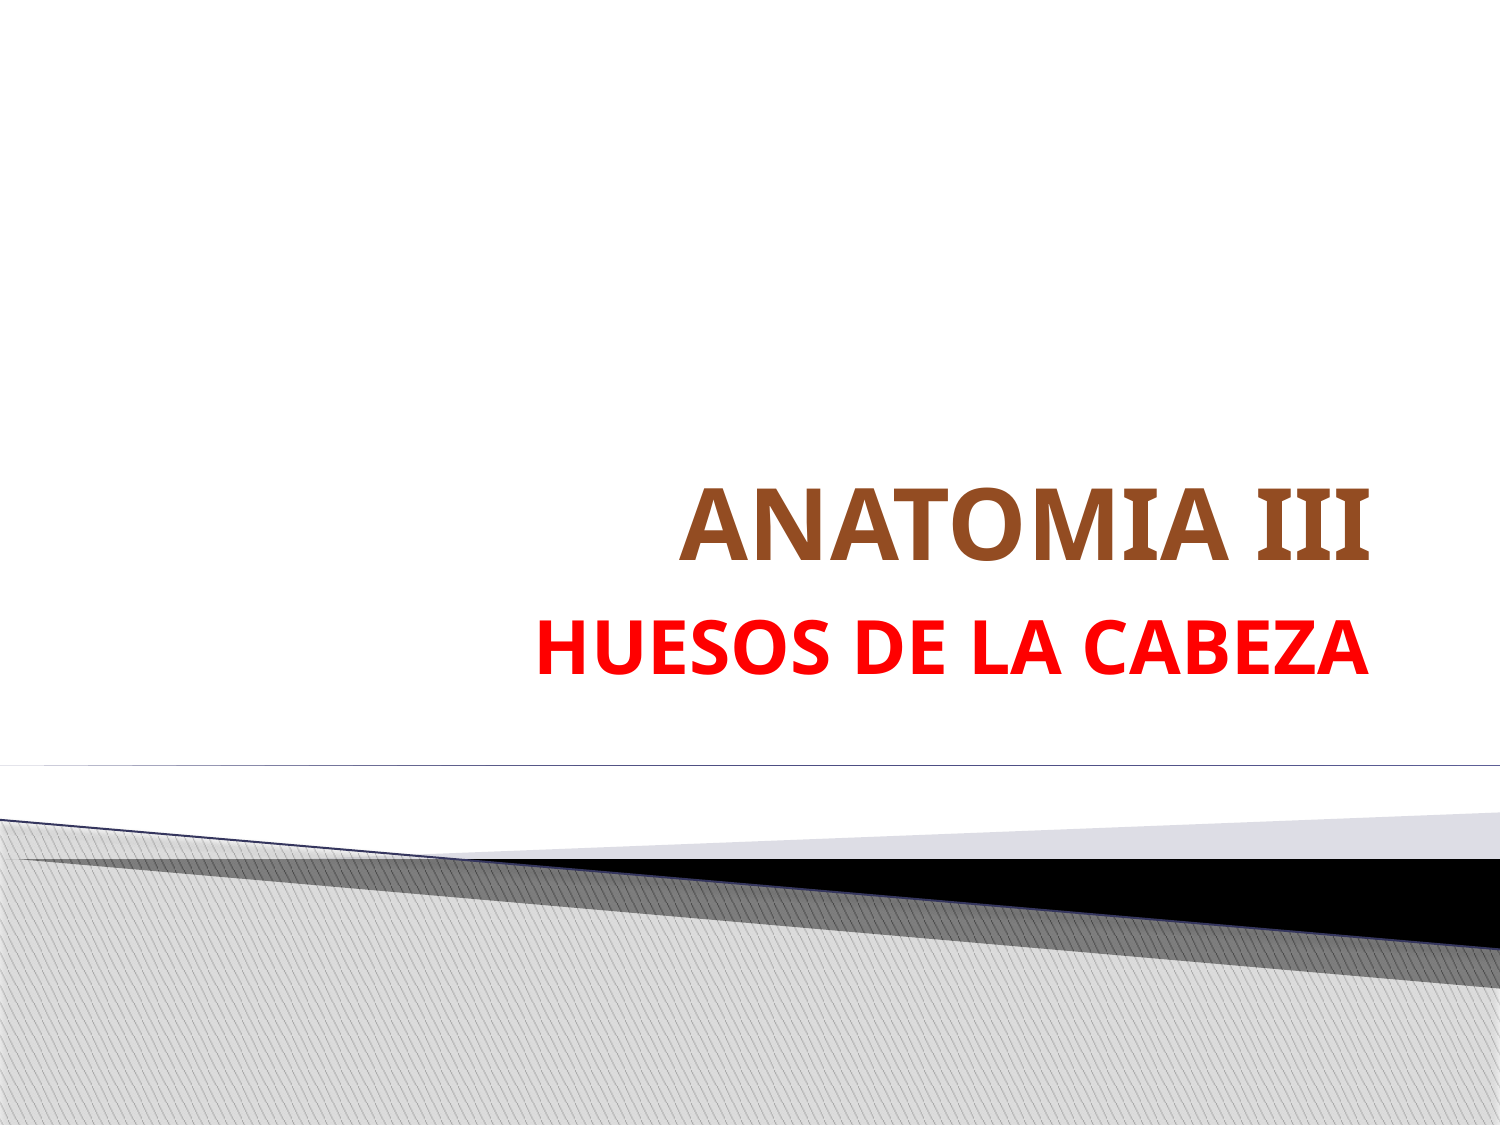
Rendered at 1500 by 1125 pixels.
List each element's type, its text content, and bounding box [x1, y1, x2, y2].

title ANATOMIA III [112, 287, 1388, 588]
picture [5, 859, 1500, 989]
subtitle HUESOS DE LA CABEZA [112, 592, 1388, 790]
